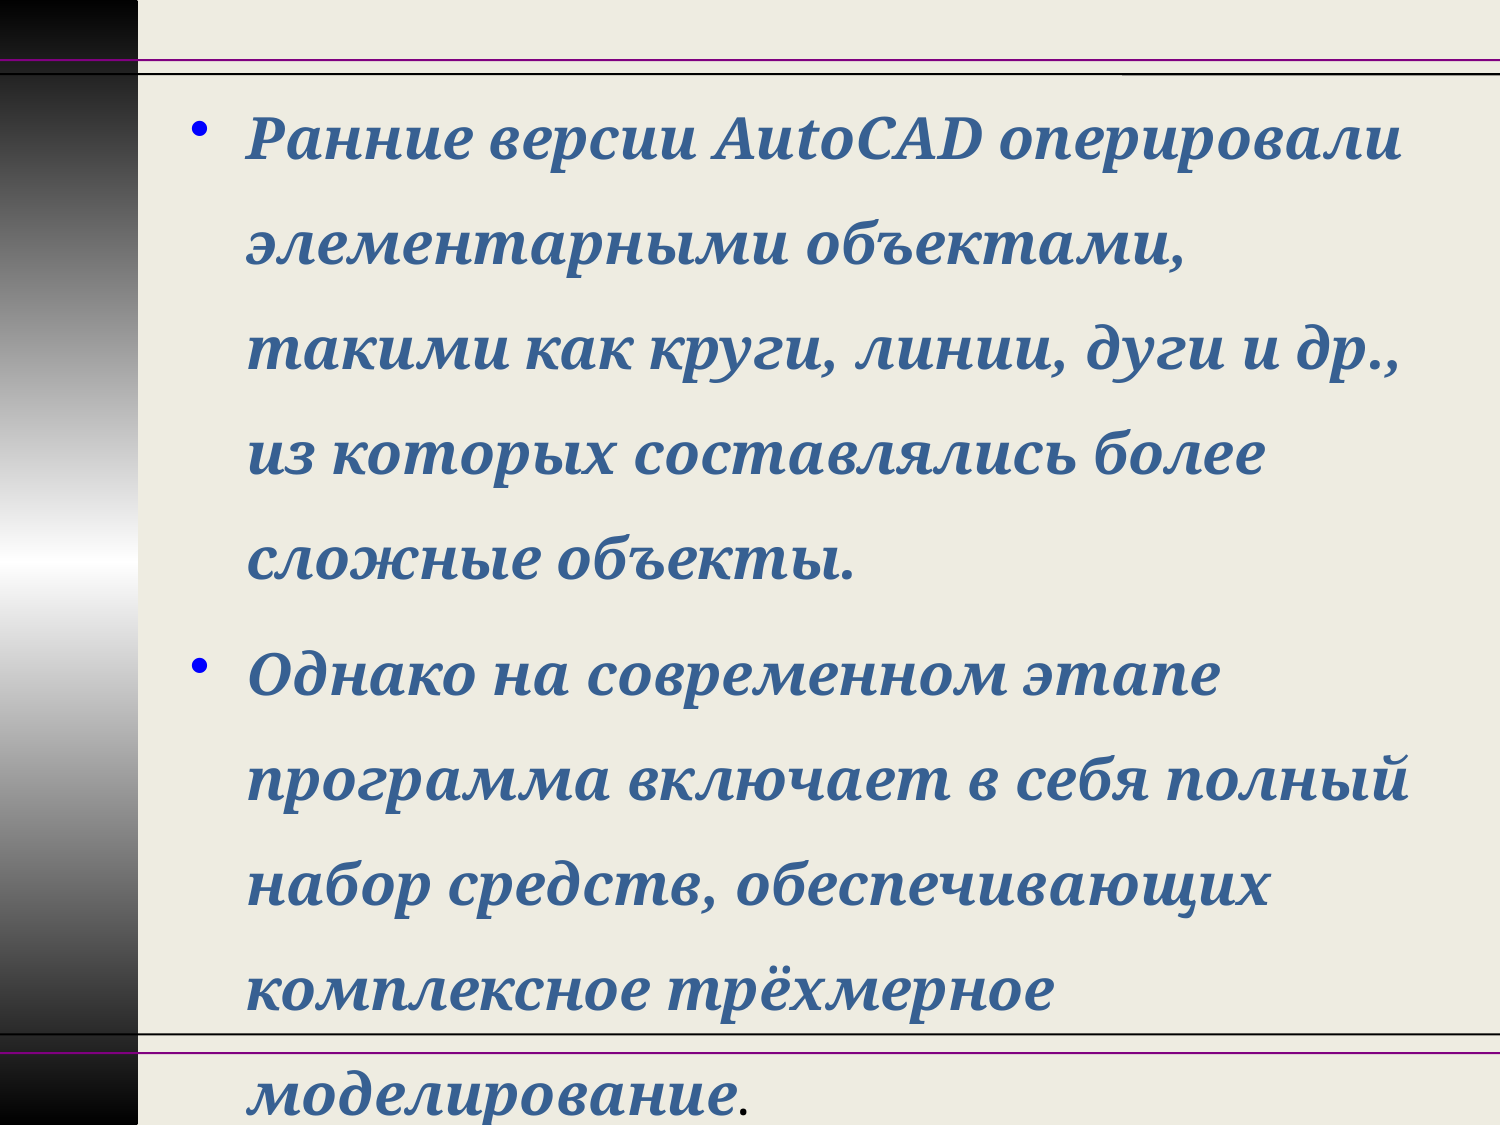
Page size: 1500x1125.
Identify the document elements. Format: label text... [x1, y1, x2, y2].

list Ранние версии AutoCAD оперировали элементарными объектами, такими как круги, линии, дуги и др., из которых составлялись более сложные объекты. Однако на современном этапе программа включает в себя полный набор средств, обеспечивающих комплексное трёхмерное моделирование. [174, 58, 1451, 1001]
